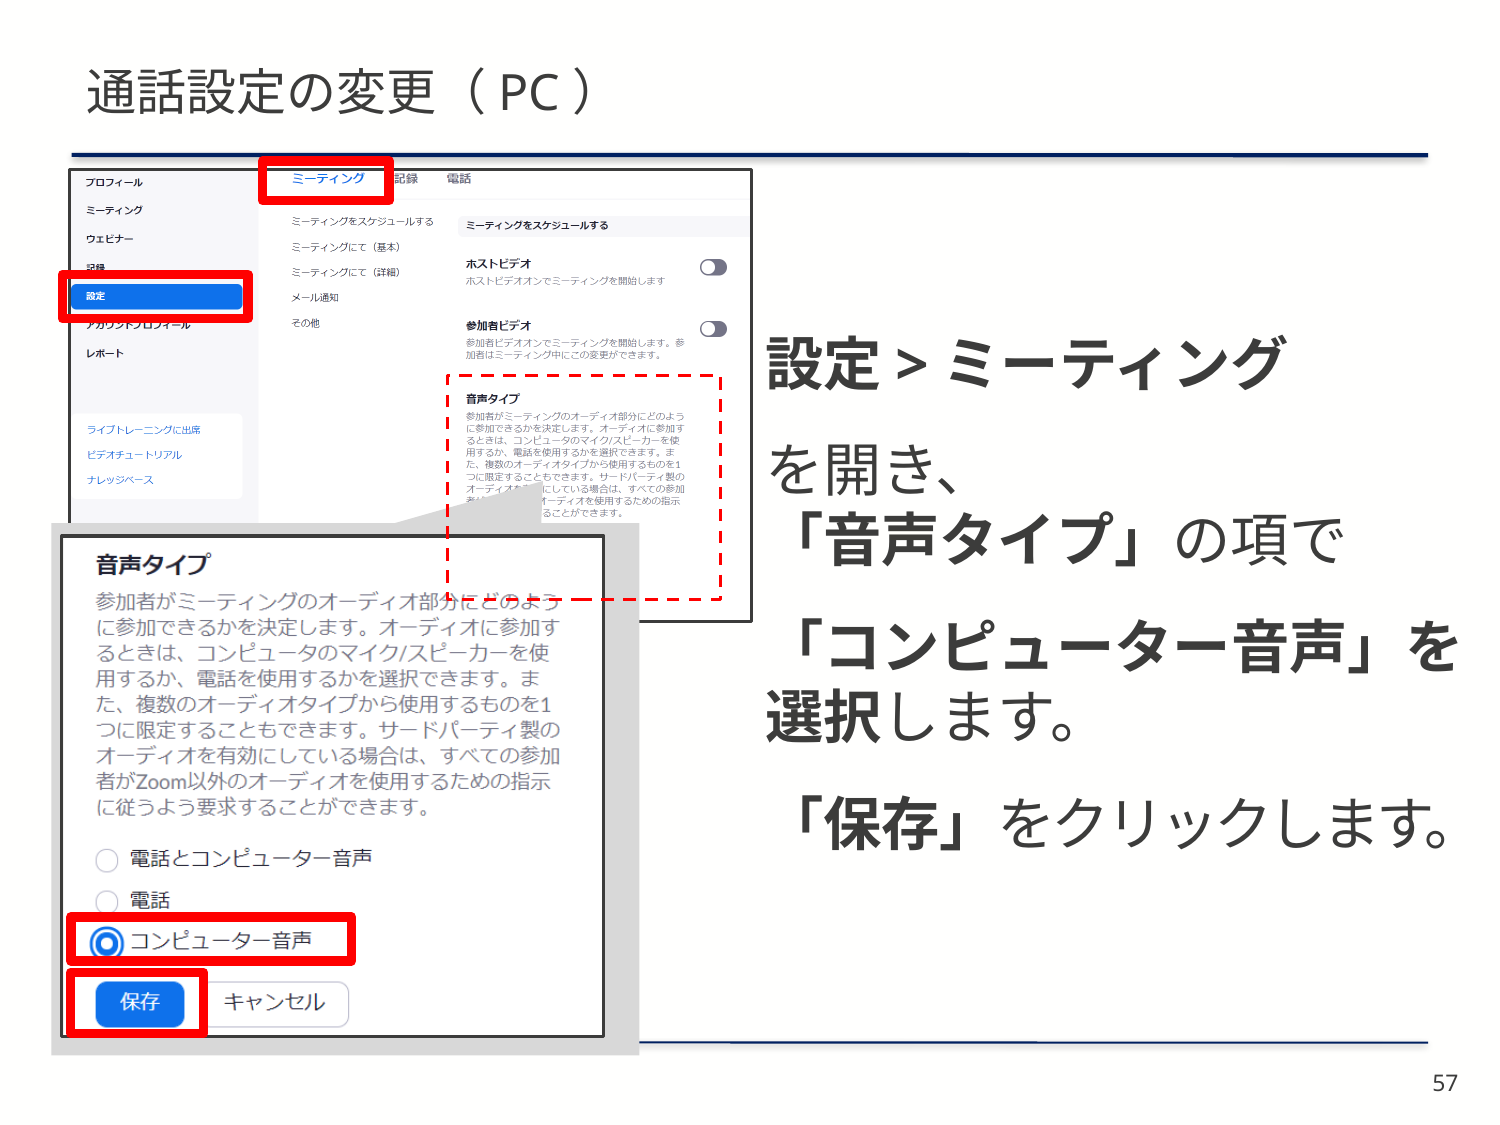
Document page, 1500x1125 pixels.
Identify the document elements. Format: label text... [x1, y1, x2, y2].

title 通話設定の変更（PC） [71, 37, 1429, 143]
text_box [60, 272, 65, 321]
text_box 設定>ミーティング を開き、 「音声タイプ」の項で 「コンピューター音声」を選択します。 「保存」をクリックします。 [749, 171, 1500, 1013]
picture [63, 170, 751, 1036]
text_box [49, 521, 642, 1058]
slide_number 57 [1417, 1055, 1489, 1113]
text_box [261, 159, 391, 169]
